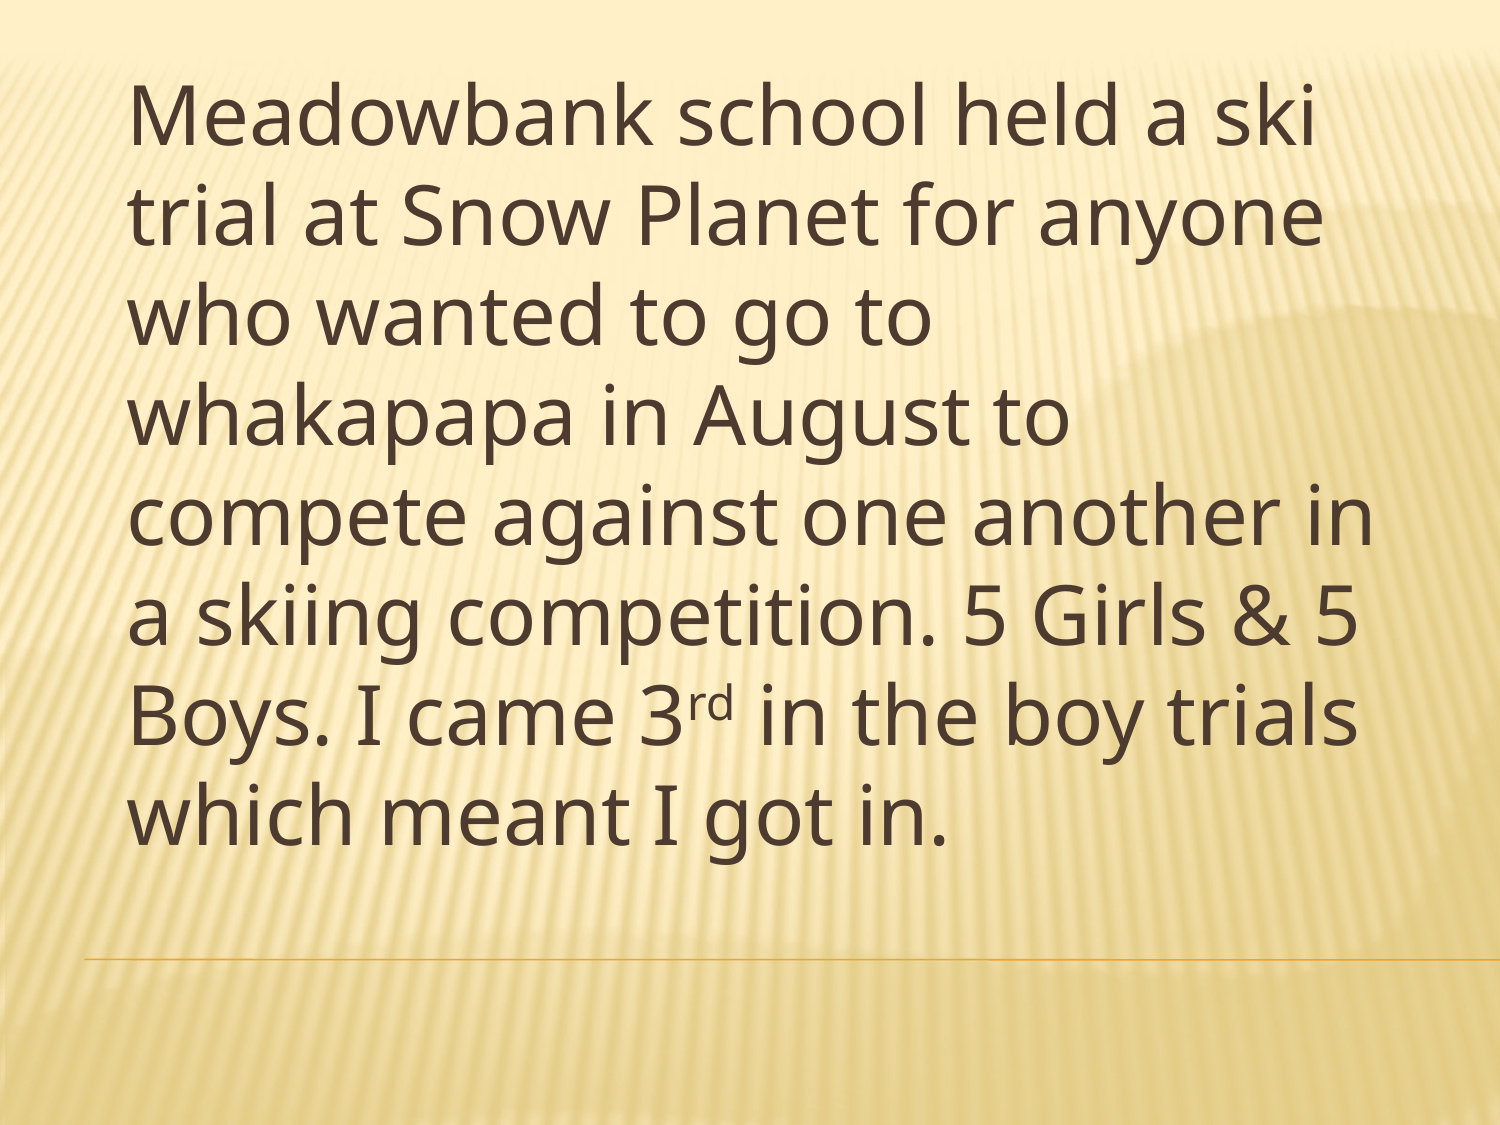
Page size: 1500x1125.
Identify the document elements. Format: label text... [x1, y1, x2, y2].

list Meadowbank school held a ski trial at Snow Planet for anyone who wanted to go to whakapapa in August to compete against one another in a skiing competition. 5 Girls & 5 Boys. I came 3rd in the boy trials which meant I got in. [112, 54, 1404, 975]
